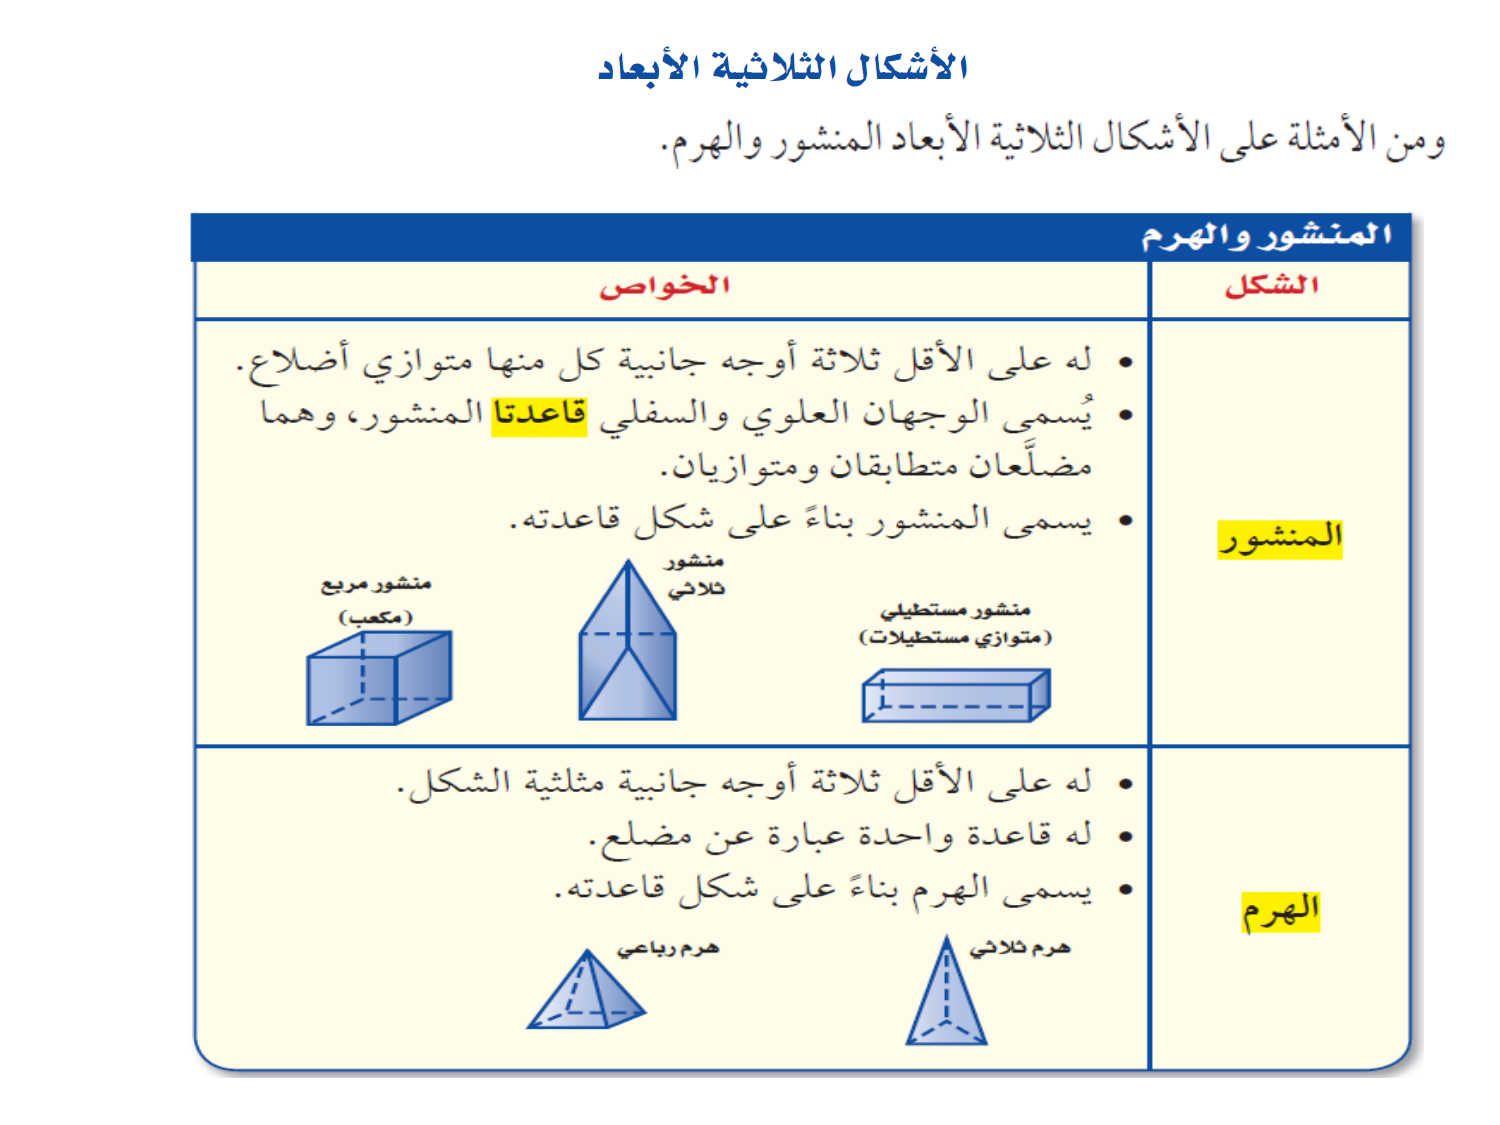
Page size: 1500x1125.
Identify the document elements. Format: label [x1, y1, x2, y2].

picture [186, 207, 1424, 1079]
picture [655, 113, 1452, 169]
picture [596, 42, 970, 91]
